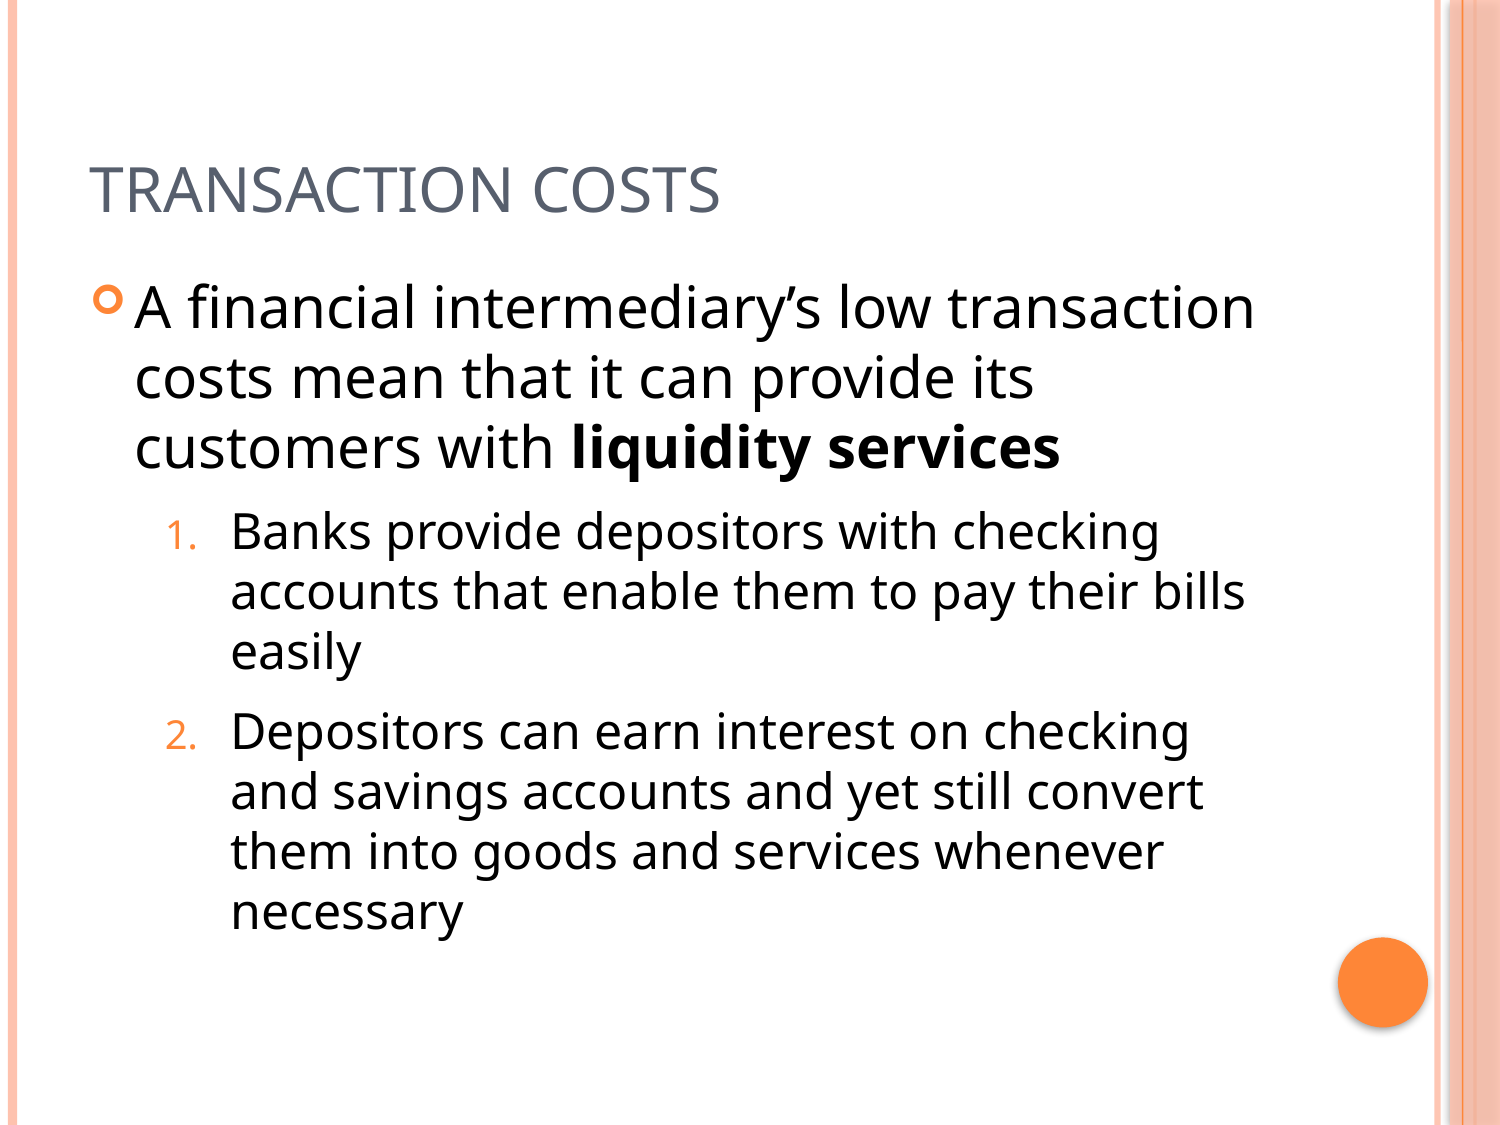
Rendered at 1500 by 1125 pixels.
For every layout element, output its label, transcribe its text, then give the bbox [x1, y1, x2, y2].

list A financial intermediary’s low transaction costs mean that it can provide its customers with liquidity services Banks provide depositors with checking accounts that enable them to pay their bills easily Depositors can earn interest on checking and savings accounts and yet still convert them into goods and services whenever necessary [75, 262, 1300, 1062]
title Transaction costs [75, 45, 1300, 233]
